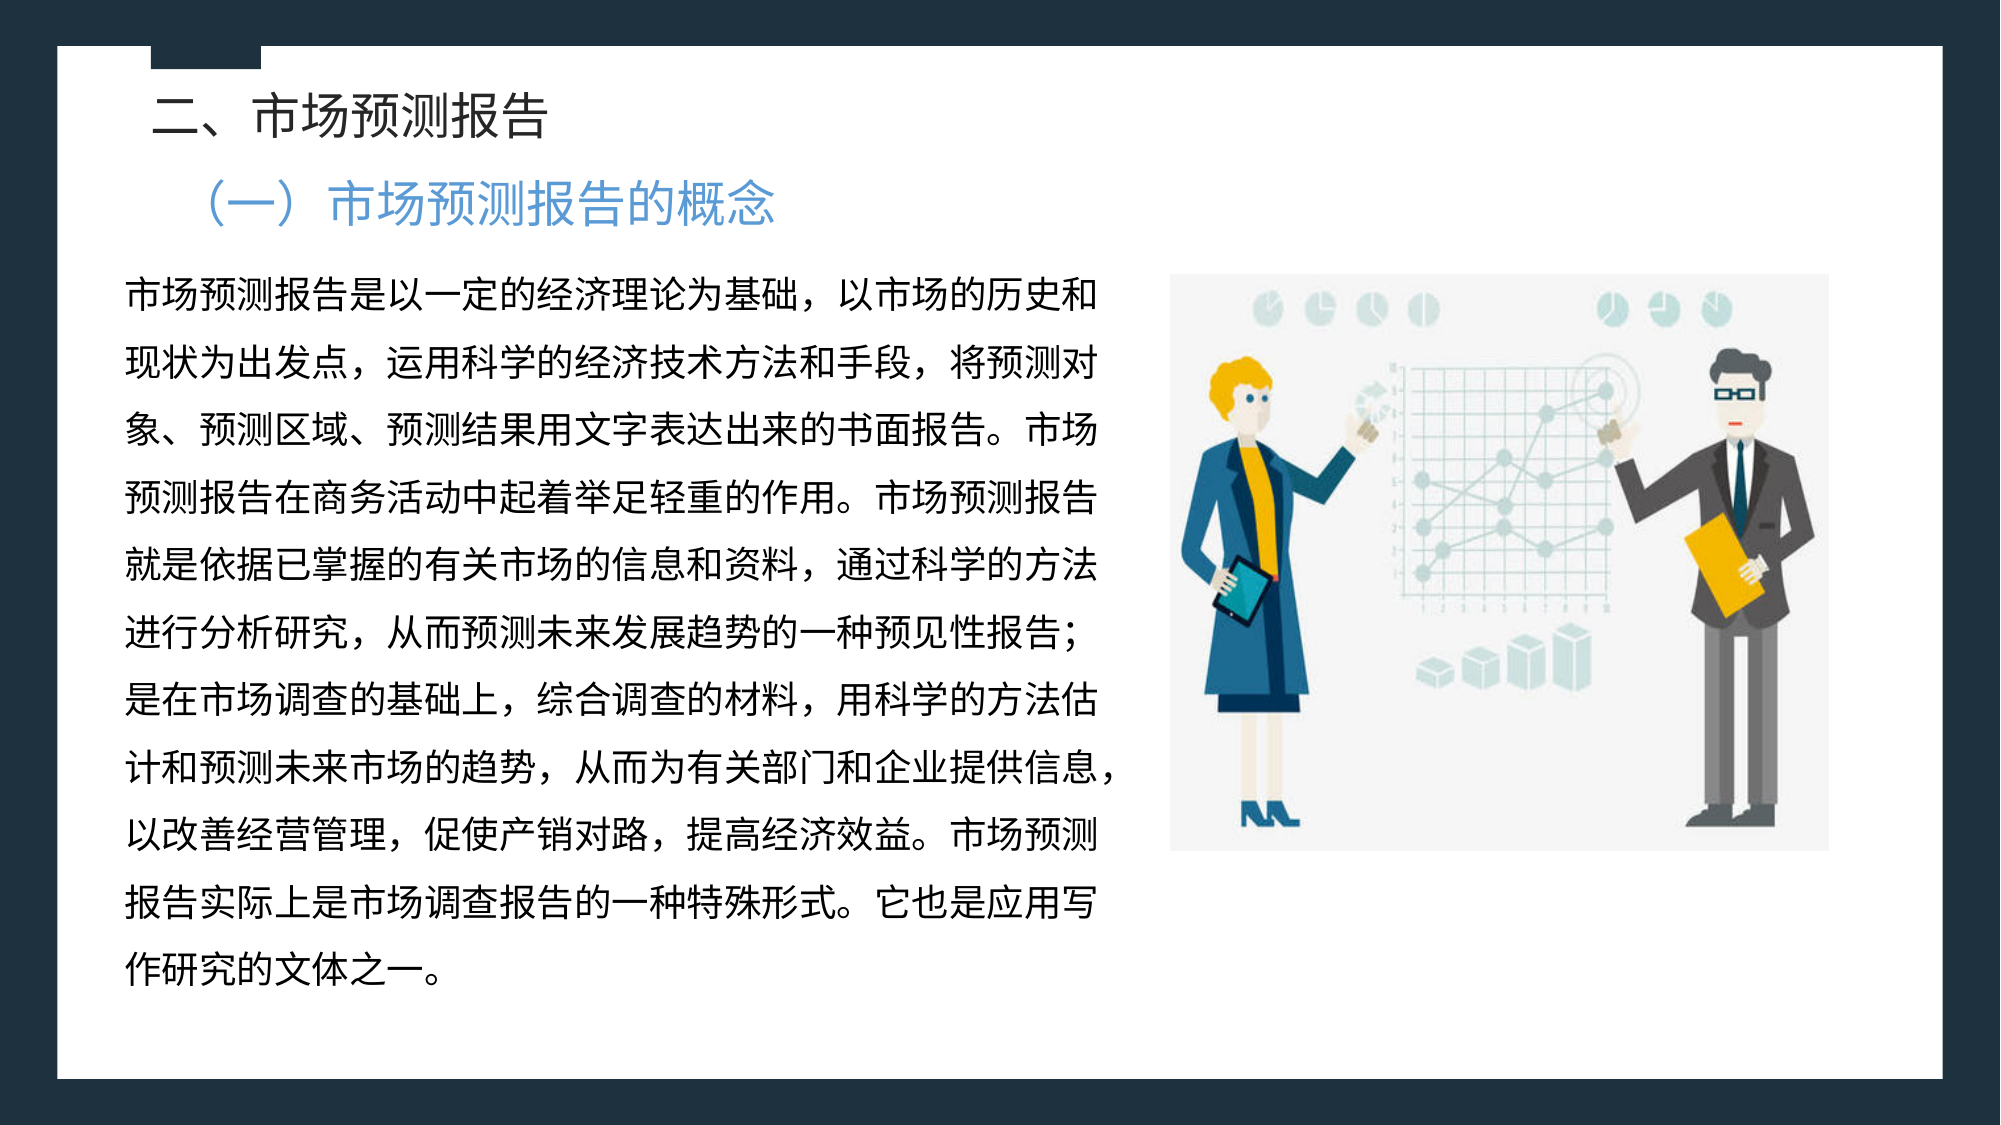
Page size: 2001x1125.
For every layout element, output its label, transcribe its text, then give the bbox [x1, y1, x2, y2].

text_box （一）市场预测报告的概念 [161, 165, 1036, 241]
text_box 市场预测报告是以一定的经济理论为基础，以市场的历史和现状为出发点，运用科学的经济技术方法和手段，将预测对象、预测区域、预测结果用文字表达出来的书面报告。市场预测报告在商务活动中起着举足轻重的作用。市场预测报告就是依据已掌握的有关市场的信息和资料，通过科学的方法进行分析研究，从而预测未来发展趋势的一种预见性报告；是在市场调查的基础上，综合调查的材料，用科学的方法估计和预测未来市场的趋势，从而为有关部门和企业提供信息，以改善经营管理，促使产销对路，提高经济效益。市场预测报告实际上是市场调查报告的一种特殊形式。它也是应用写作研究的文体之一。 [109, 241, 1118, 999]
picture [1169, 274, 1829, 851]
text_box 二、市场预测报告 [150, 77, 820, 152]
